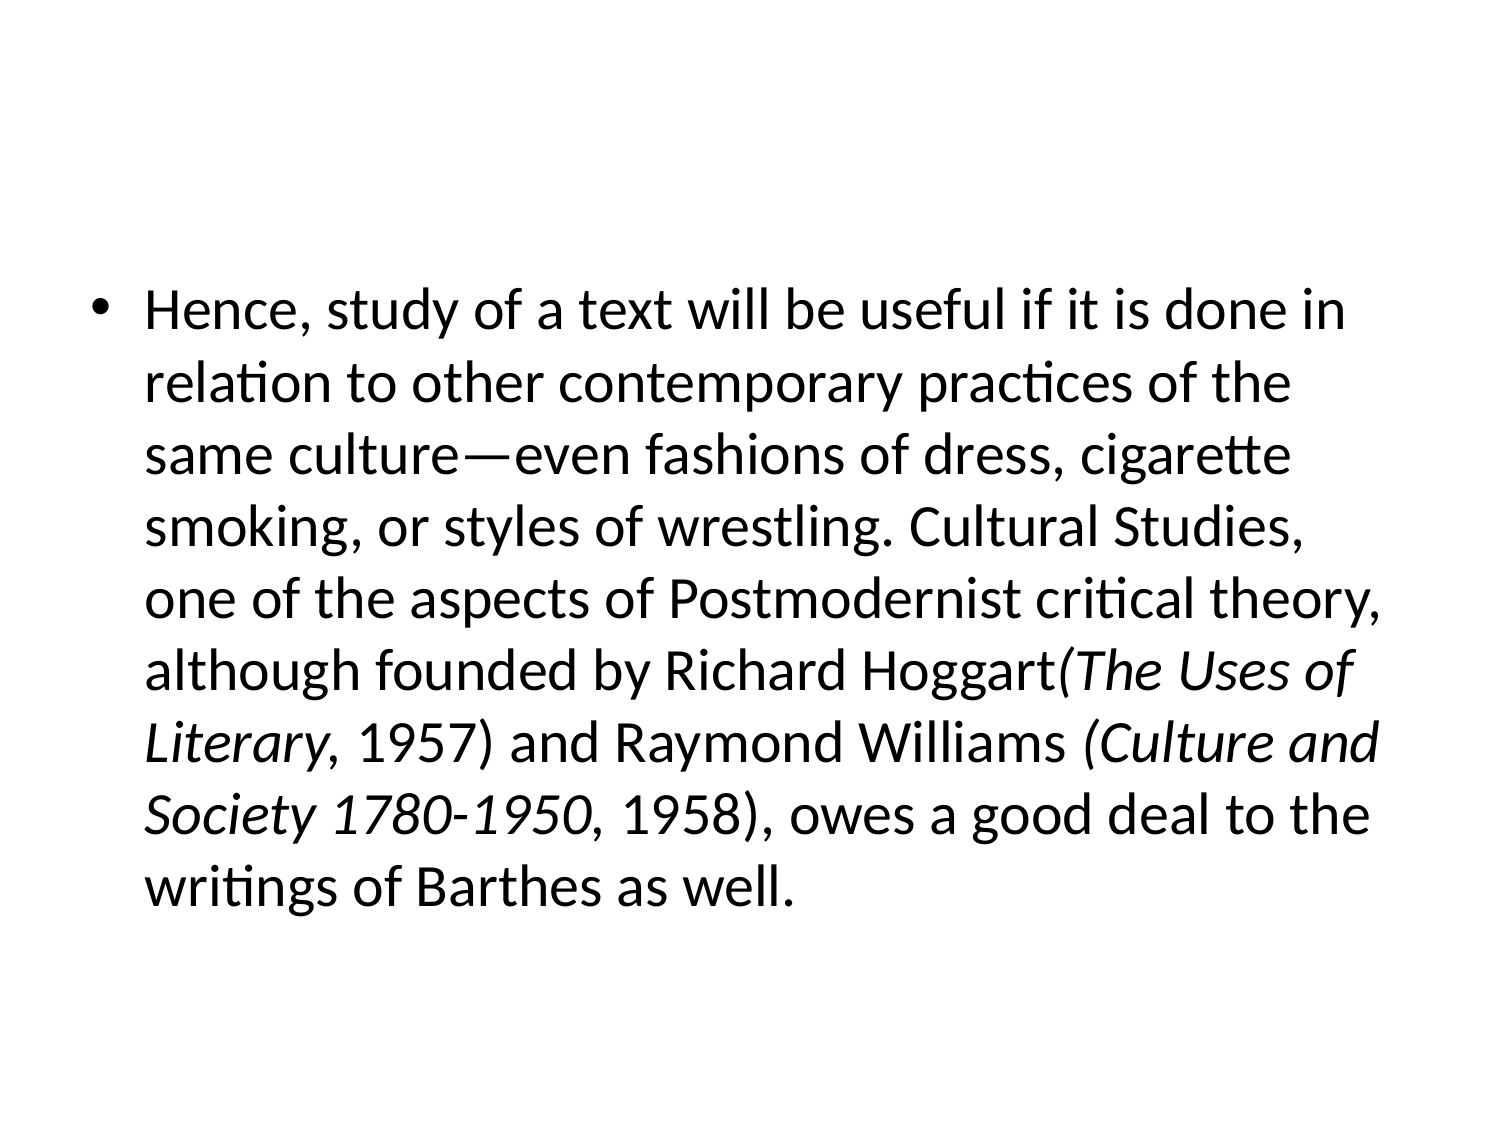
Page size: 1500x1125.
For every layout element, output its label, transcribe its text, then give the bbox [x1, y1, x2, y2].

list Hence, study of a text will be useful if it is done in relation to other contemporary practices of the same culture—even fashions of dress, cigarette smoking, or styles of wrestling. Cultural Studies, one of the aspects of Postmodernist critical theory, although founded by Richard Hoggart(The Uses of Literary, 1957) and Raymond Williams (Culture and Society 1780-1950, 1958), owes a good deal to the writings of Barthes as well. [75, 262, 1425, 1005]
